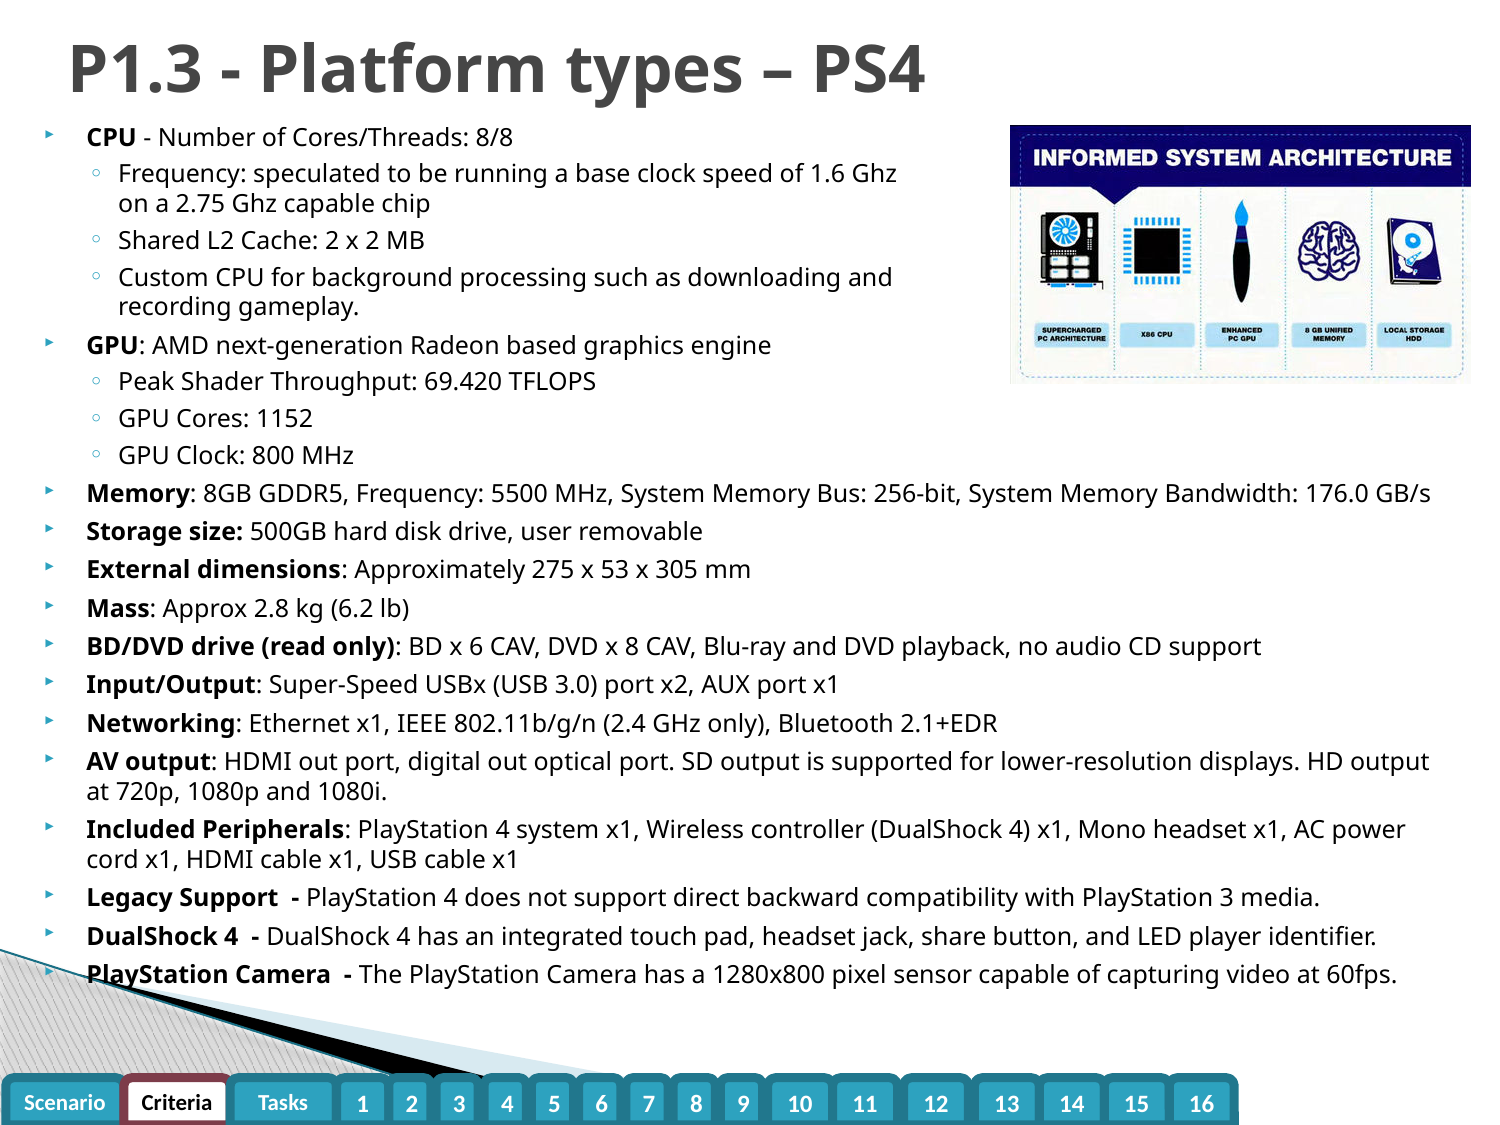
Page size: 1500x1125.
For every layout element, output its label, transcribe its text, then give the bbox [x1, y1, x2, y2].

picture [1009, 125, 1471, 385]
text_box P1.3 - Platform types – PS4 [53, 19, 1471, 114]
list CPU - Number of Cores/Threads: 8/8 Frequency: speculated to be running a base clock speed of 1.6 Ghz on a 2.75 Ghz capable chip Shared L2 Cache: 2 x 2 MB Custom CPU for background processing such as downloading and recording gameplay. GPU: AMD next-generation Radeon based graphics engine Peak Shader Throughput: 69.420 TFLOPS GPU Cores: 1152 GPU Clock: 800 MHz Memory: 8GB GDDR5, Frequency: 5500 MHz, System Memory Bus: 256-bit, System Memory Bandwidth: 176.0 GB/s Storage size: 500GB hard disk drive, user removable External dimensions: Approximately 275 x 53 x 305 mm Mass: Approx 2.8 kg (6.2 lb) BD/DVD drive (read only): BD x 6 CAV, DVD x 8 CAV, Blu-ray and DVD playback, no audio CD support Input/Output: Super-Speed USBx (USB 3.0) port x2, AUX port x1 Networking: Ethernet x1, IEEE 802.11b/g/n (2.4 GHz only), Bluetooth 2.1+EDR AV output: HDMI out port, digital out optical port. SD output is supported for lower-resolution displays. HD output at 720p, 1080p and 1080i. Included Peripherals: PlayStation 4 system x1, Wireless controller (DualShock 4) x1, Mono headset x1, AC power cord x1, HDMI cable x1, USB cable x1 Legacy Support - PlayStation 4 does not support direct backward compatibility with PlayStation 3 media. DualShock 4 - DualShock 4 has an integrated touch pad, headset jack, share button, and LED player identifier. PlayStation Camera - The PlayStation Camera has a 1280x800 pixel sensor capable of capturing video at 60fps. [29, 113, 1471, 1059]
